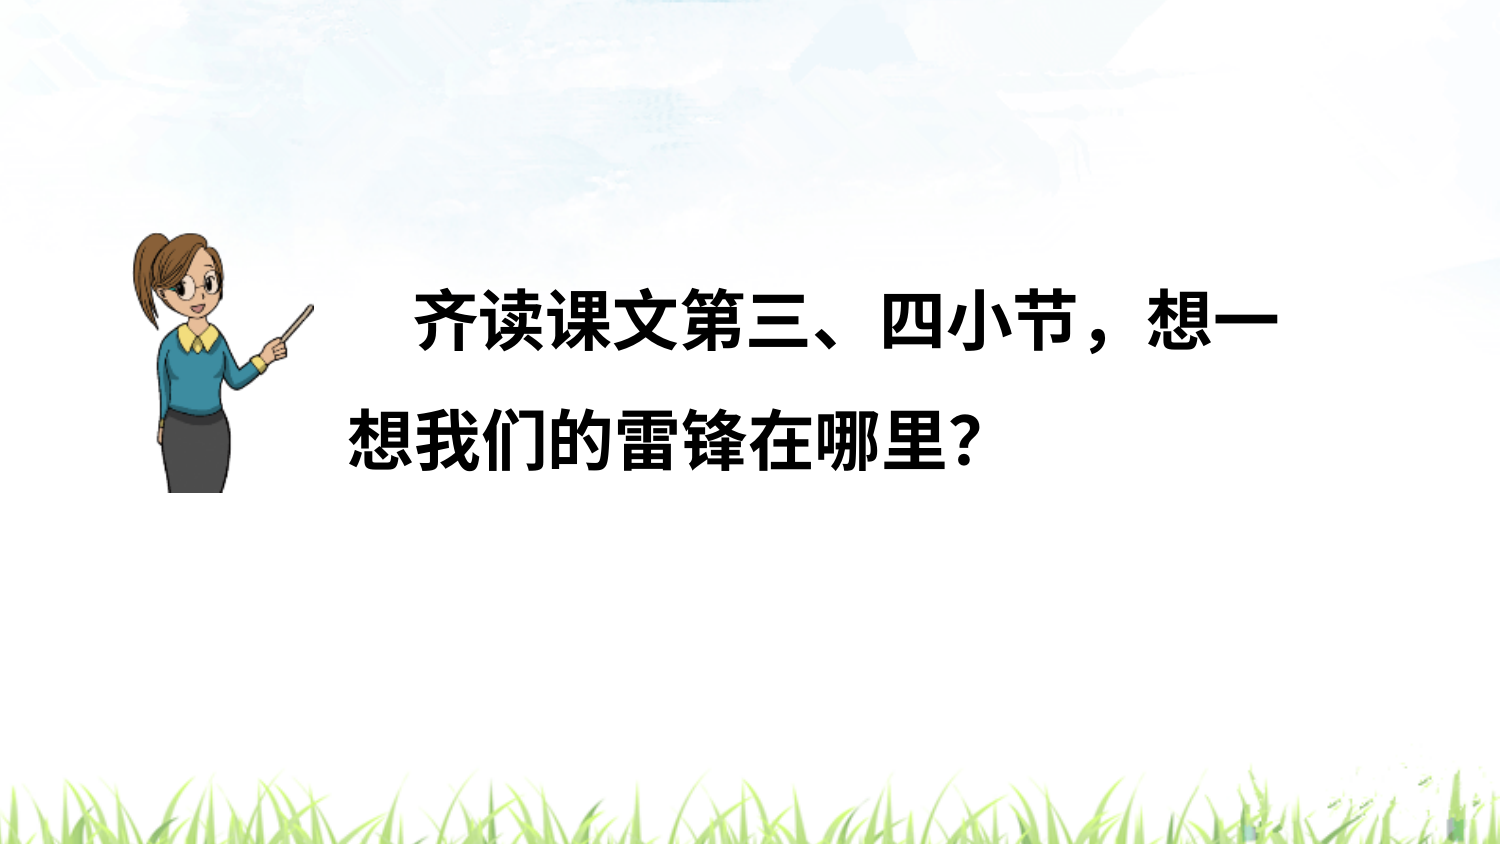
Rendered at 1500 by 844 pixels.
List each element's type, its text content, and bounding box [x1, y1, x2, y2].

text_box 齐读课文第三、四小节，想一想我们的雷锋在哪里？ [336, 232, 1329, 485]
picture [0, 0, 1500, 844]
